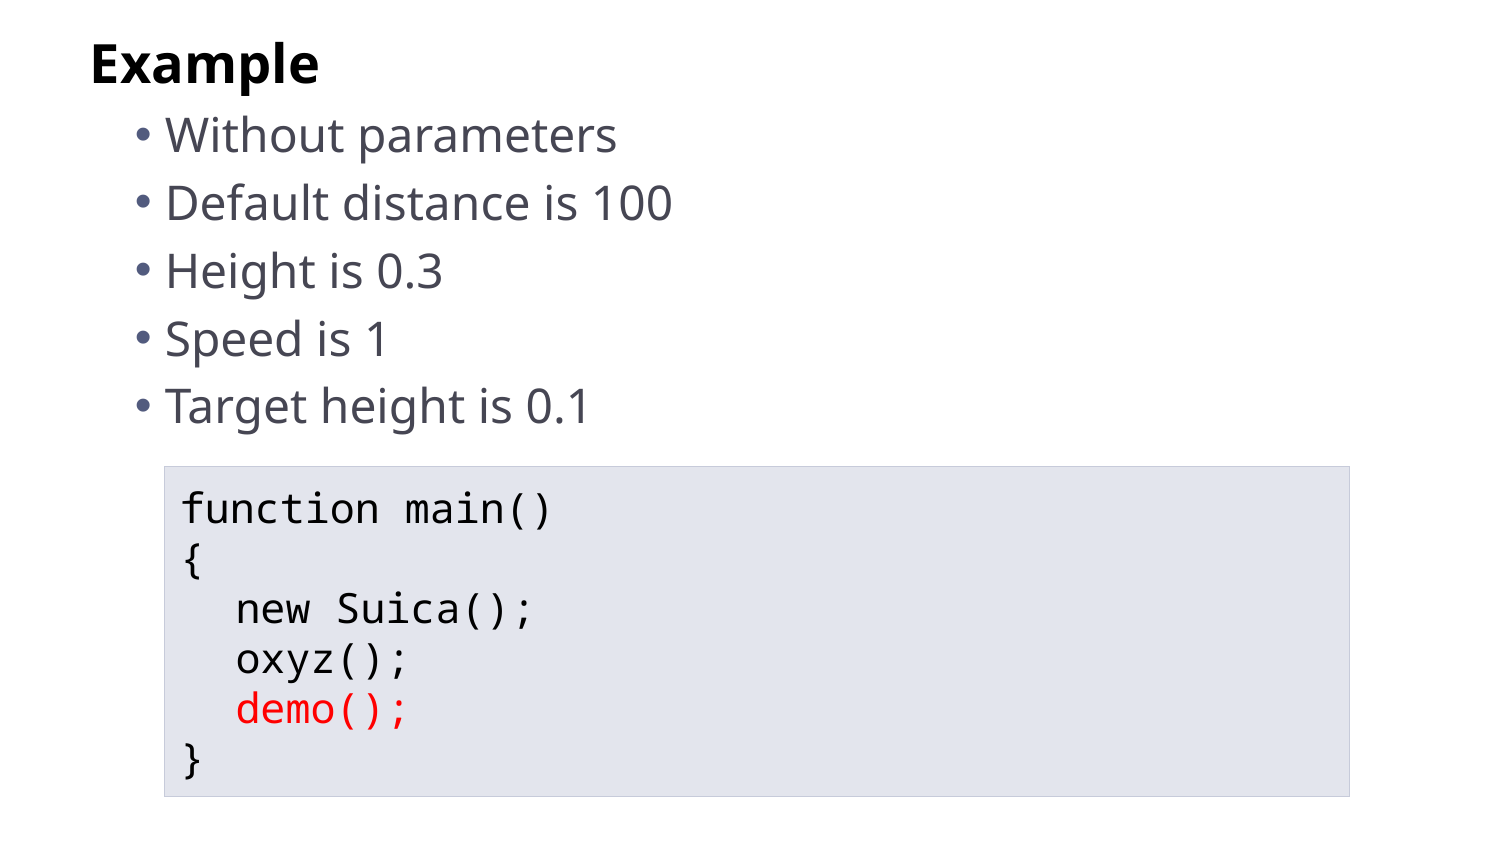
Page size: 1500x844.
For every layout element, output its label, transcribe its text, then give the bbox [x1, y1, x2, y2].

text_box function main() { new Suica(); oxyz(); demo(); } [164, 466, 1350, 797]
list Example Without parameters Default distance is 100 Height is 0.3 Speed is 1 Target height is 0.1 [75, 21, 1475, 835]
